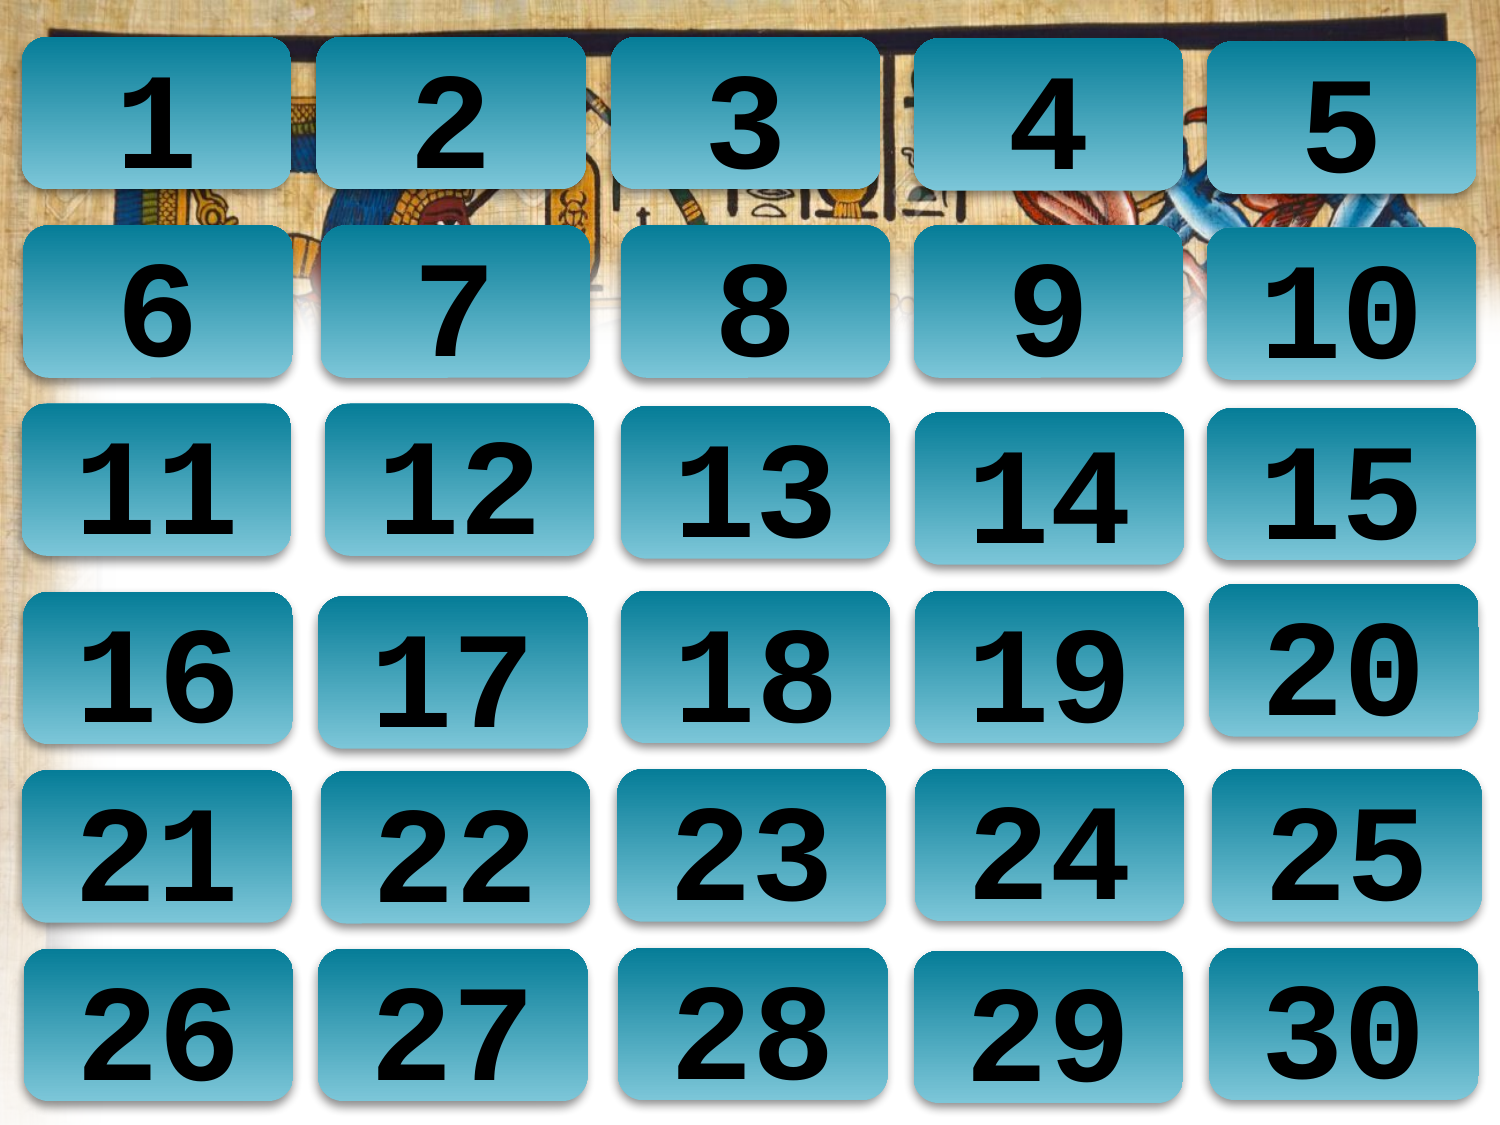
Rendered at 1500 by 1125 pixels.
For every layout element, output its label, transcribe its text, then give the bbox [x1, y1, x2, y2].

text_box 3 [610, 36, 881, 190]
text_box 25 [1212, 769, 1482, 922]
text_box 7 [320, 225, 591, 378]
text_box 29 [913, 950, 1184, 1104]
text_box 14 [915, 412, 1185, 565]
text_box 13 [621, 406, 891, 559]
text_box 15 [1206, 408, 1477, 561]
text_box 22 [320, 771, 591, 924]
text_box 20 [1209, 584, 1479, 737]
text_box 11 [21, 403, 292, 556]
text_box 19 [915, 590, 1185, 744]
text_box 2 [316, 36, 586, 190]
text_box 1 [21, 36, 292, 190]
text_box 8 [621, 225, 891, 378]
picture [0, 0, 1500, 1125]
text_box 6 [23, 225, 293, 378]
text_box 9 [913, 225, 1184, 378]
text_box 21 [22, 770, 292, 923]
text_box 23 [617, 769, 887, 922]
text_box 27 [318, 948, 588, 1102]
text_box 26 [23, 948, 294, 1102]
text_box 4 [913, 38, 1184, 191]
text_box 30 [1209, 947, 1479, 1101]
text_box 28 [618, 947, 888, 1101]
text_box 17 [318, 596, 588, 749]
text_box 5 [1206, 41, 1477, 194]
text_box 16 [23, 591, 293, 745]
text_box 24 [915, 768, 1185, 921]
text_box 12 [325, 403, 595, 556]
text_box 18 [621, 590, 891, 744]
text_box 10 [1206, 227, 1477, 380]
